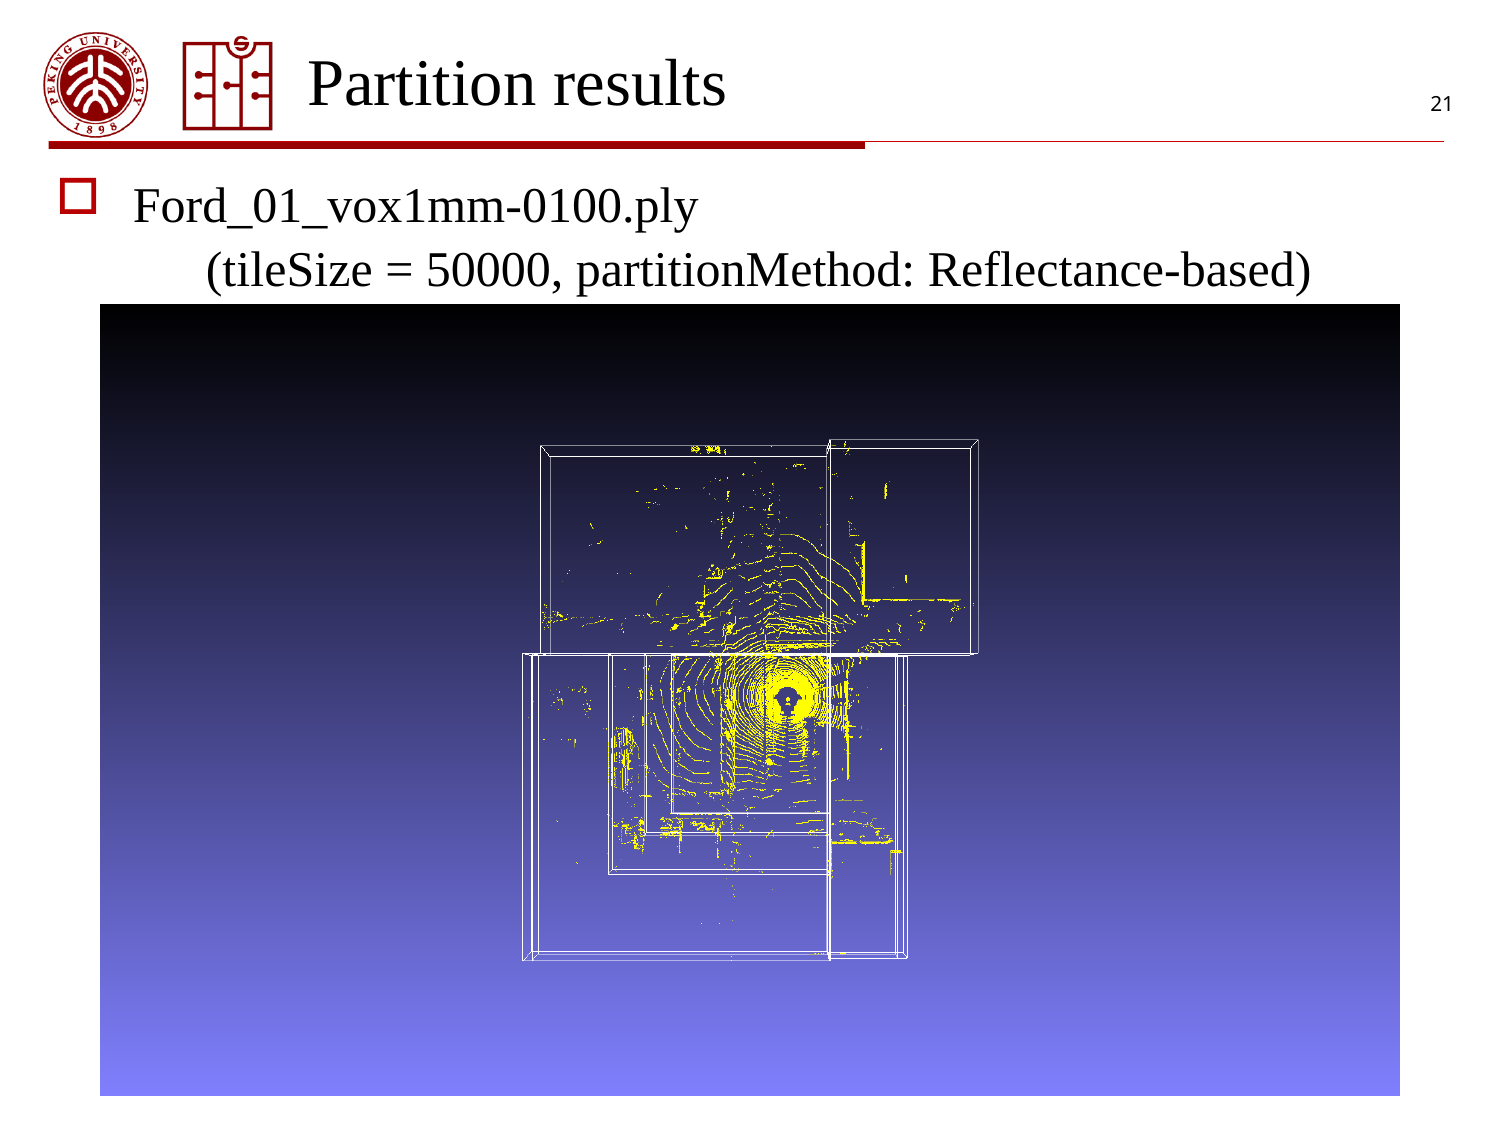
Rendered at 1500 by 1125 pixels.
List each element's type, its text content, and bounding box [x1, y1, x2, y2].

title Partition results [292, 30, 1444, 127]
picture [41, 30, 275, 139]
list Ford_01_vox1mm-0100.ply (tileSize = 50000, partitionMethod: Reflectance-based) [41, 171, 1452, 1080]
footer 21 [1148, 48, 1469, 127]
picture [100, 304, 1400, 1096]
